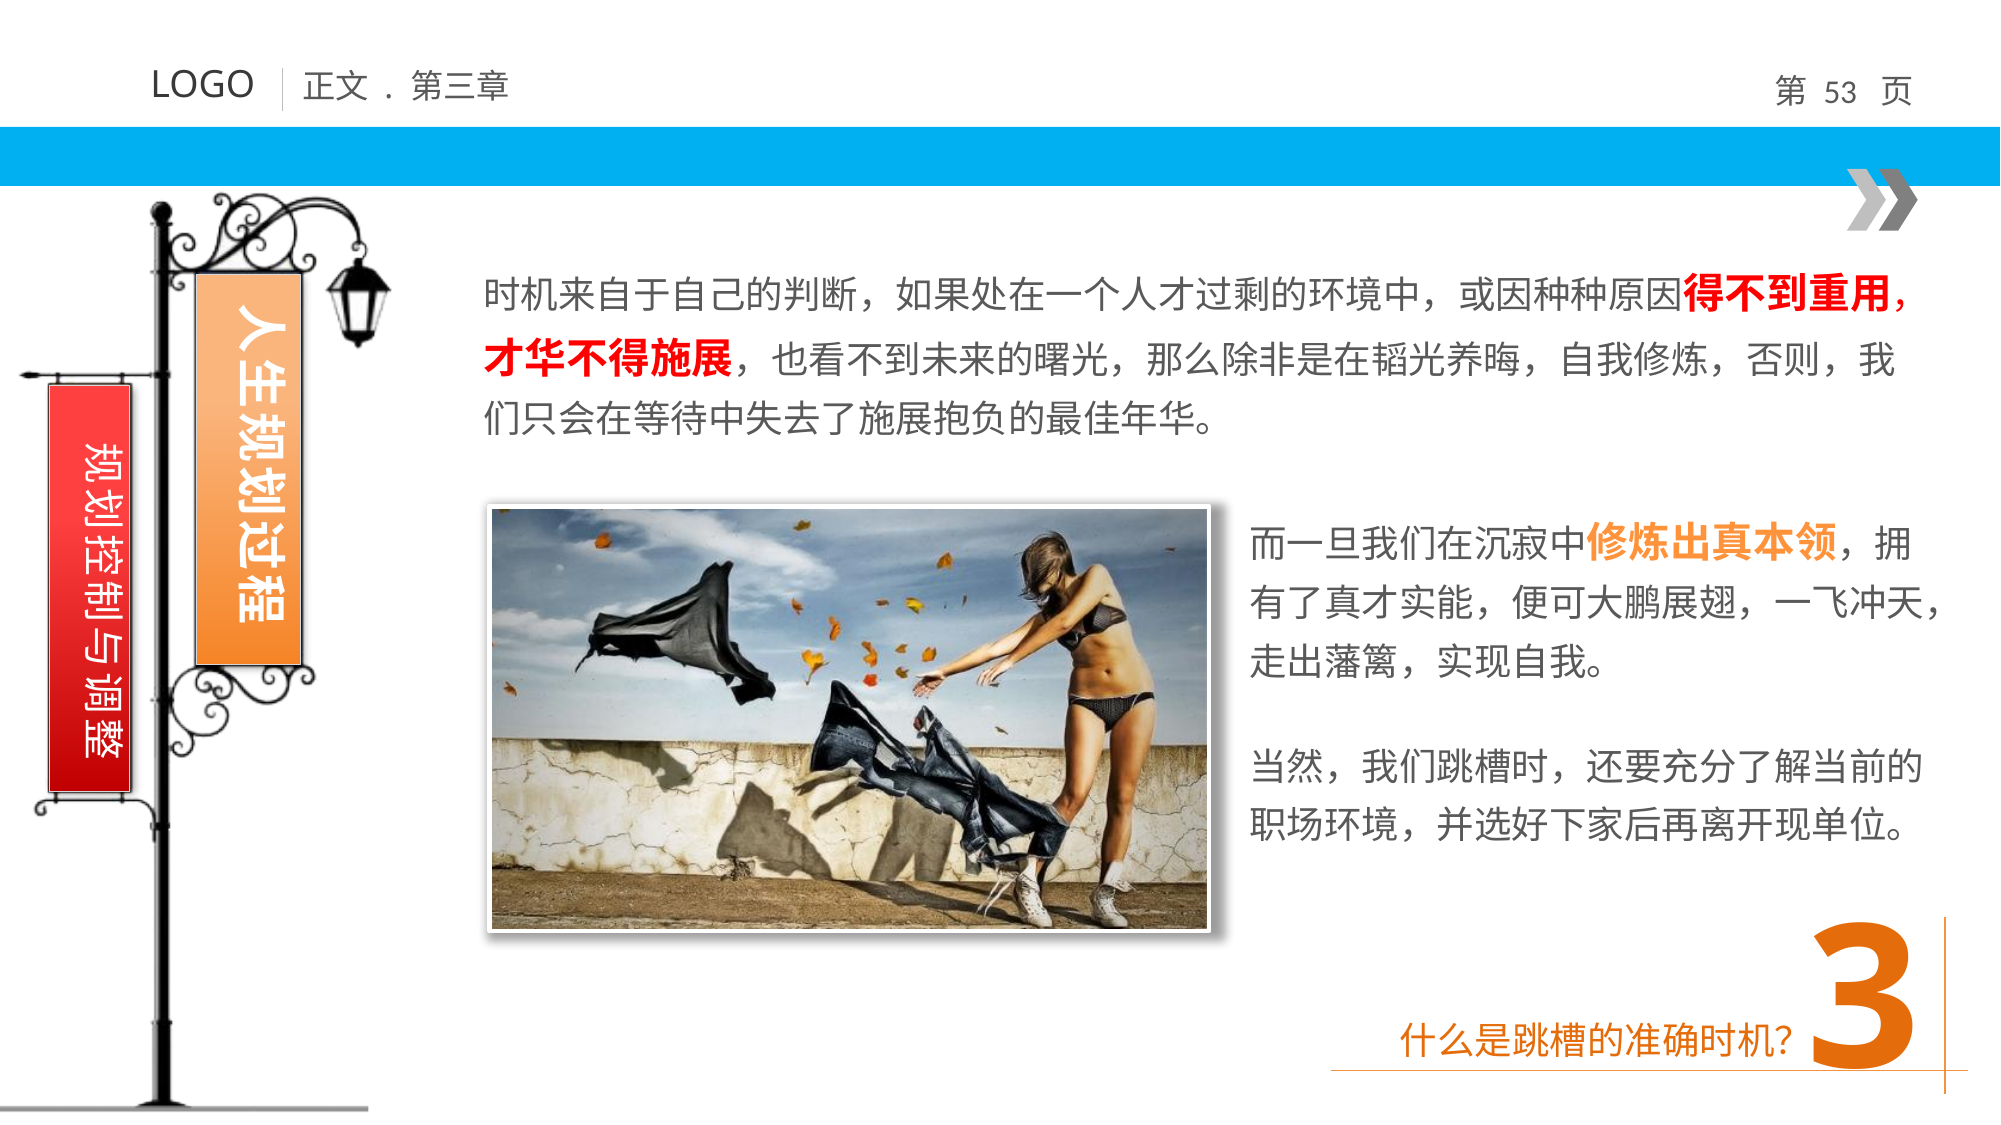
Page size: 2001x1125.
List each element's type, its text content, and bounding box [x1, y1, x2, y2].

picture [0, 187, 413, 1125]
text_box 而一旦我们在沉寂中修炼出真本领，拥有了真才实能，便可大鹏展翅，一飞冲天，走出藩篱，实现自我。 [1234, 493, 1945, 690]
text_box 规划控制与调整 [56, 404, 138, 799]
text_box 当然，我们跳槽时，还要充分了解当前的职场环境，并选好下家后再离开现单位。 [1234, 722, 1945, 854]
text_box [1295, 860, 1969, 1118]
picture [491, 508, 1207, 929]
text_box 时机来自于自己的判断，如果处在一个人才过剩的环境中，或因种种原因得不到重用，才华不得施展，也看不到未来的曙光，那么除非是在韬光养晦，自我修炼，否则，我们只会在等待中失去了施展抱负的最佳年华。 [468, 244, 1945, 448]
